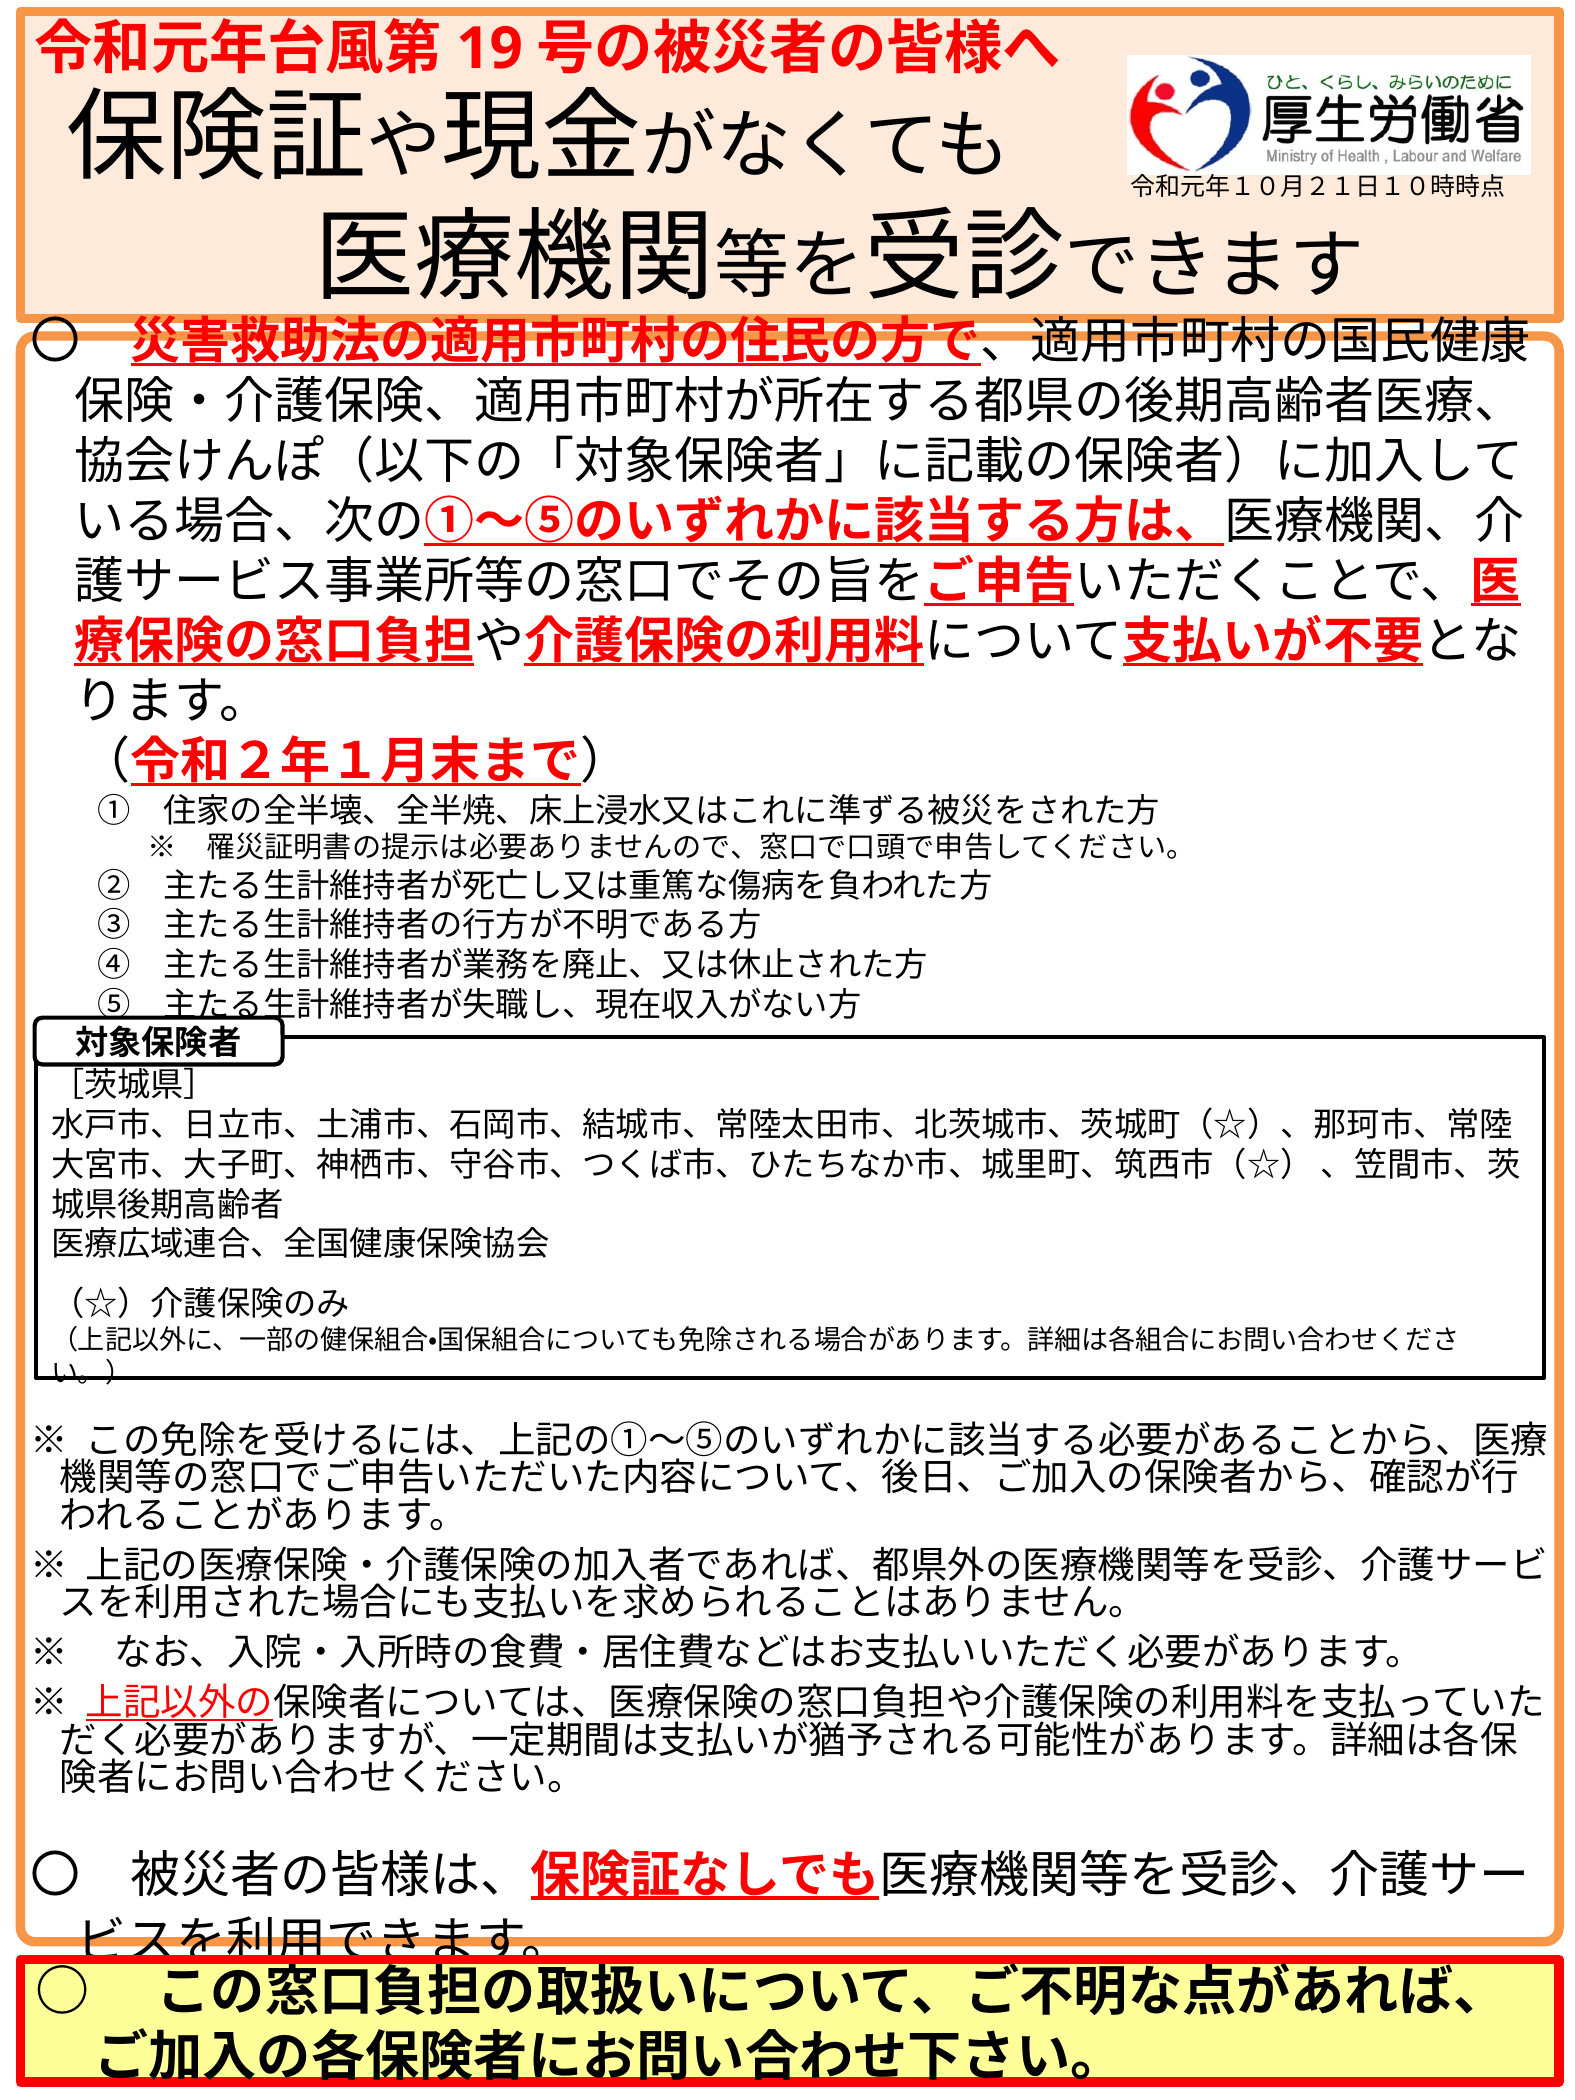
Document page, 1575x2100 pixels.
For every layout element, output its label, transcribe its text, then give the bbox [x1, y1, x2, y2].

text_box ［茨城県］ 水戸市、日立市、土浦市、石岡市、結城市、常陸太田市、北茨城市、茨城町（☆）、那珂市、常陸大宮市、大子町、神栖市、守谷市、つくば市、ひたちなか市、城里町、筑西市（☆） 、笠間市、茨城県後期高齢者 医療広域連合、全国健康保険協会 （☆）介護保険のみ （上記以外に、一部の健保組合・国保組合についても免除される場合があります。詳細は各組合にお問い合わせください。） [34, 1035, 1546, 1380]
text_box 対象保険者 [32, 1015, 285, 1067]
text_box ○ この窓口負担の取扱いについて、ご不明な点があれば、ご加入の各保険者にお問い合わせ下さい。 [18, 1957, 1561, 2084]
text_box 保険証や現金がなくても 医療機関等を受診できます [18, 9, 1561, 320]
text_box 〇 災害救助法の適用市町村の住民の方で、適用市町村の国民健康保険・介護保険、適用市町村が所在する都県の後期高齢者医療、協会けんぽ（以下の「対象保険者」に記載の保険者）に加入している場合、次の➀～➄のいずれかに該当する方は、医療機関、介護サービス事業所等の窓口でその旨をご申告いただくことで、医療保険の窓口負担や介護保険の利用料について支払いが不要となります。 （令和２年１月末まで） ① 住家の全半壊、全半焼、床上浸水又はこれに準ずる被災をされた方 ※ 罹災証明書の提示は必要ありませんので、窓口で口頭で申告してください。 ② 主たる生計維持者が死亡し又は重篤な傷病を負われた方 ③ 主たる生計維持者の行方が不明である方 ④ 主たる生計維持者が業務を廃止、又は休止された方 ⑤ 主たる生計維持者が失職し、現在収入がない方 ※ この免除を受けるには、上記の①～⑤のいずれかに該当する必要があることから、医療機関等の窓口でご申告いただいた内容について、後日、ご加入の保険者から、確認が行われることがあります。 ※ 上記の医療保険・介護保険の加入者であれば、都県外の医療機関等を受診、介護サービスを利用された場合にも支払いを求められることはありません。 ※ なお、入院・入所時の食費・居住費などはお支払いいただく必要があります。 ※ 上記以外の保険者については、医療保険の窓口負担や介護保険の利用料を支払っていただく必要がありますが、一定期間は支払いが猶予される可能性があります。詳細は各保険者にお問い合わせください。 〇 被災者の皆様は、保険証なしでも医療機関等を受診、介護サービスを利用できます。 [18, 333, 1562, 1944]
text_box 令和元年台風第19号の被災者の皆様へ [33, 1, 1081, 70]
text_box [1115, 55, 1543, 209]
